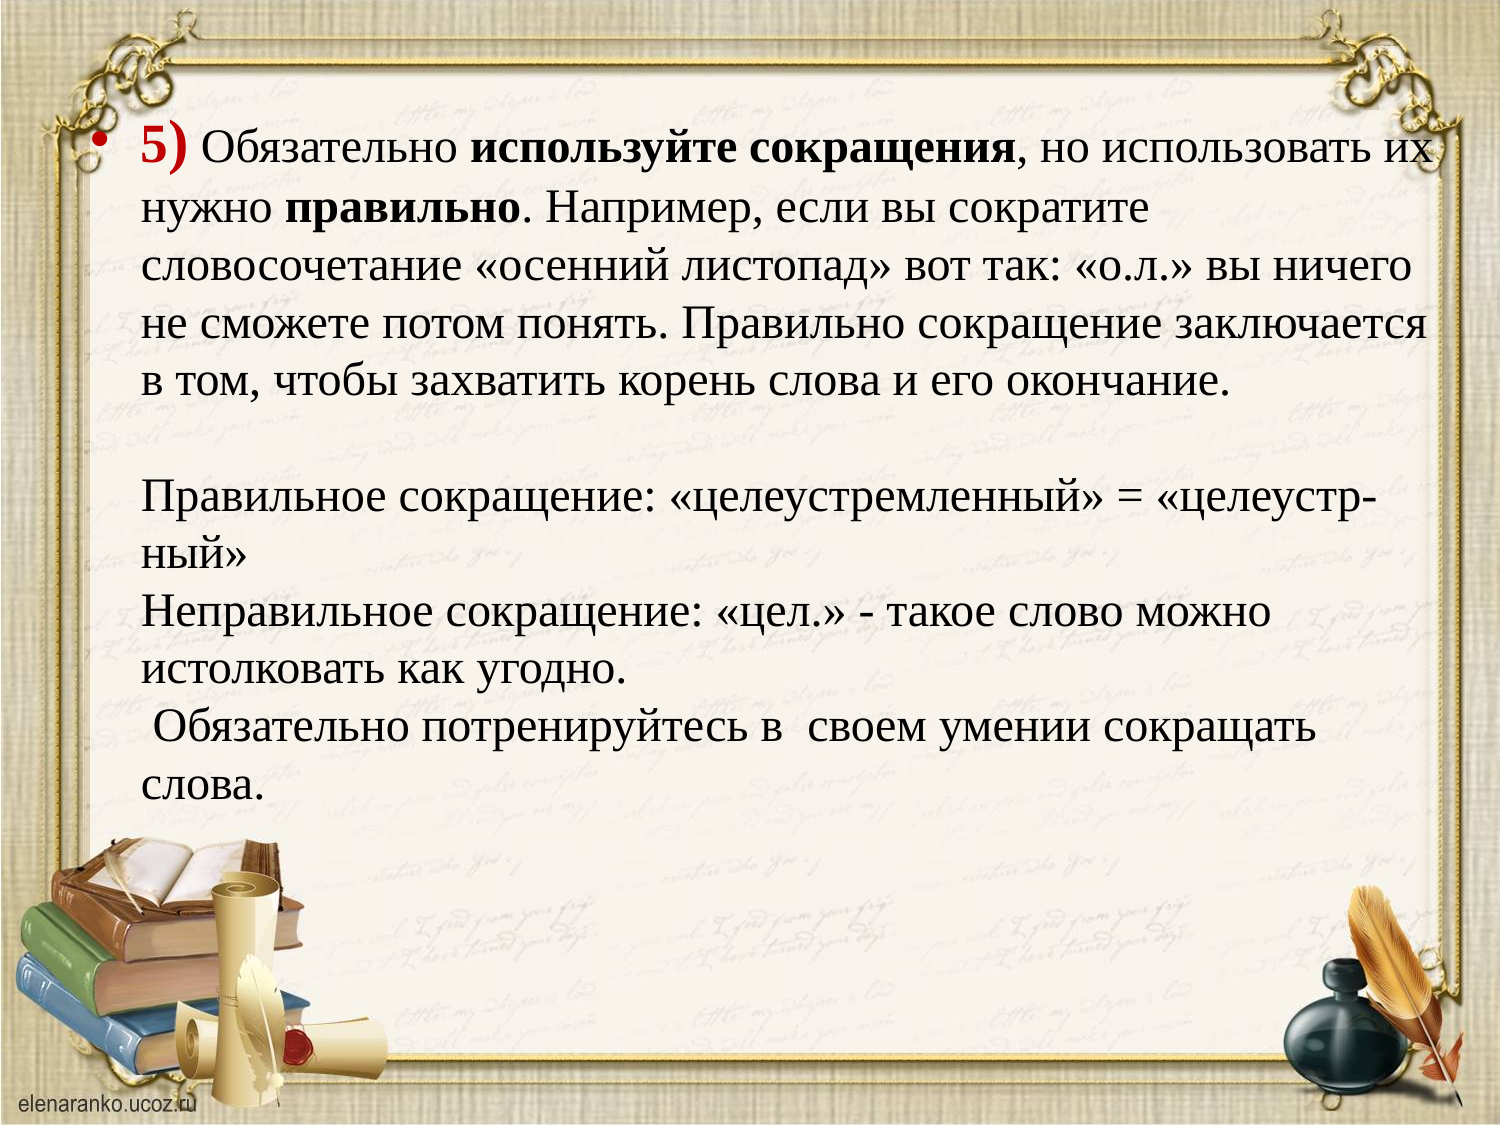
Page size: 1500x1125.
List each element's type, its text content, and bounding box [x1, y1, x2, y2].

picture [0, 0, 1500, 1125]
list 5) Обязательно используйте сокращения, но использовать их нужно правильно. Например, если вы сократите словосочетание «осенний листопад» вот так: «о.л.» вы ничего не сможете потом понять. Правильно сокращение заключается в том, чтобы захватить корень слова и его окончание. Правильное сокращение: «целеустремленный» = «целеустр-ный» Неправильное сокращение: «цел.» - такое слово можно истолковать как угодно. Обязательно потренируйтесь в своем умении сокращать слова. [75, 93, 1454, 1043]
